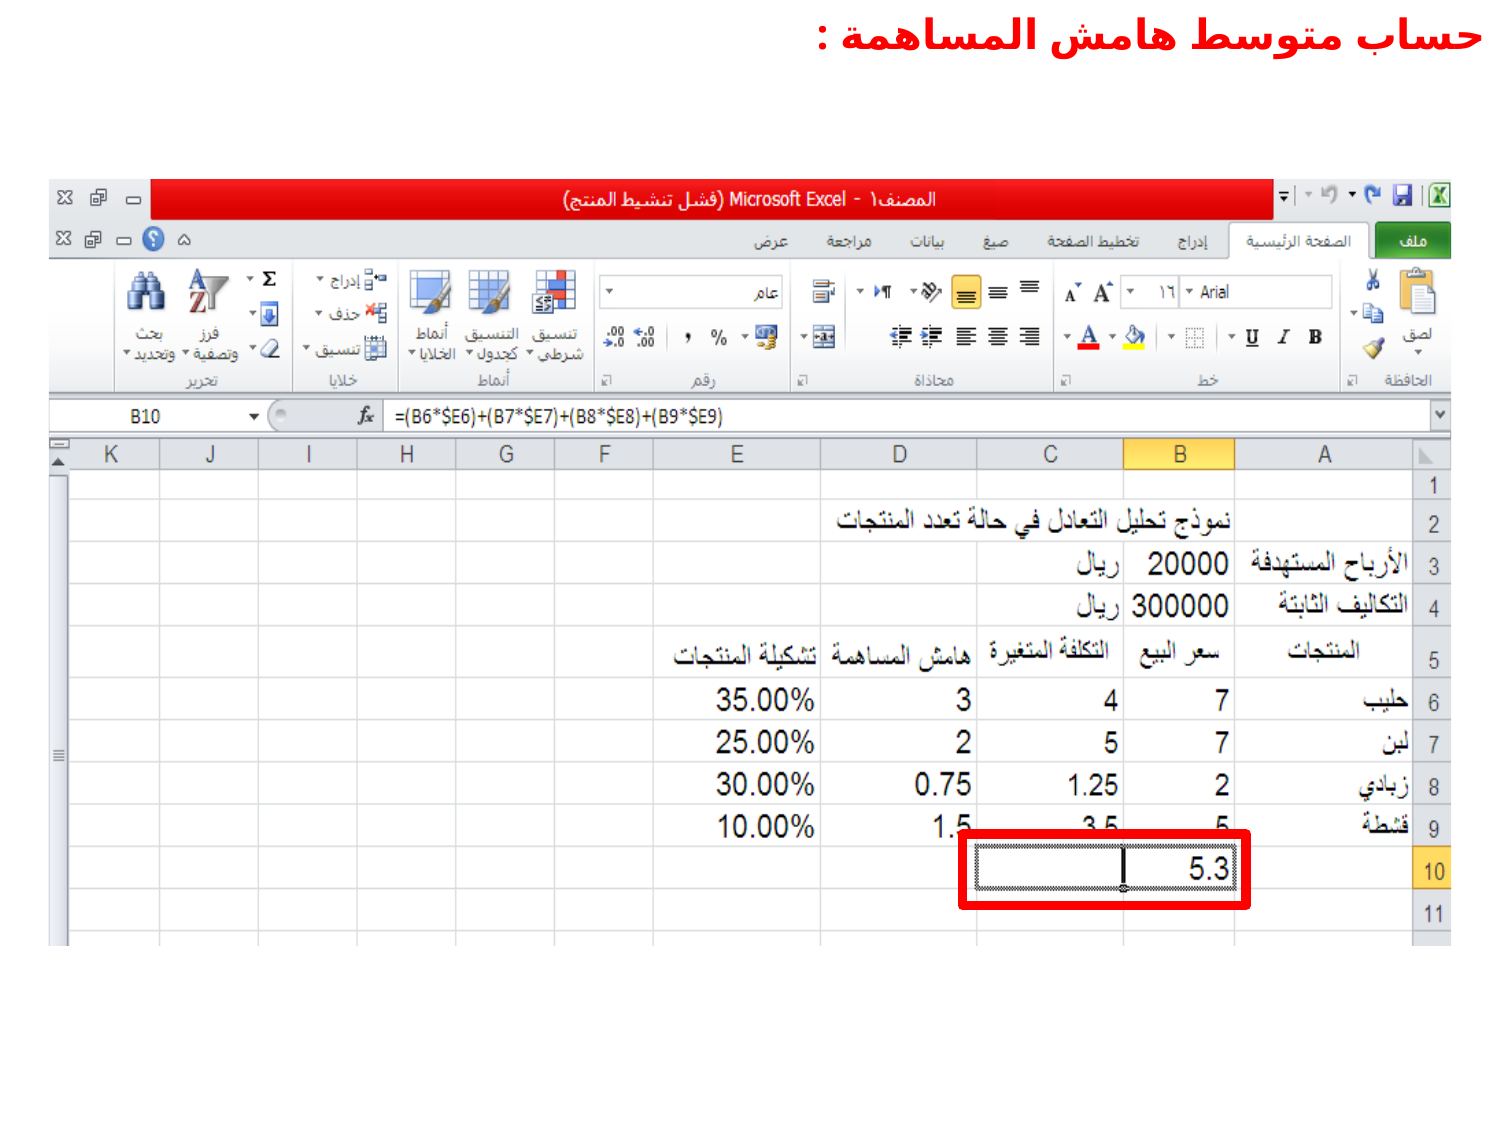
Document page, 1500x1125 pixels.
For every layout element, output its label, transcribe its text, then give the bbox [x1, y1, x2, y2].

text_box حساب متوسط هامش المساهمة : [247, 0, 1500, 65]
picture [48, 178, 1452, 947]
